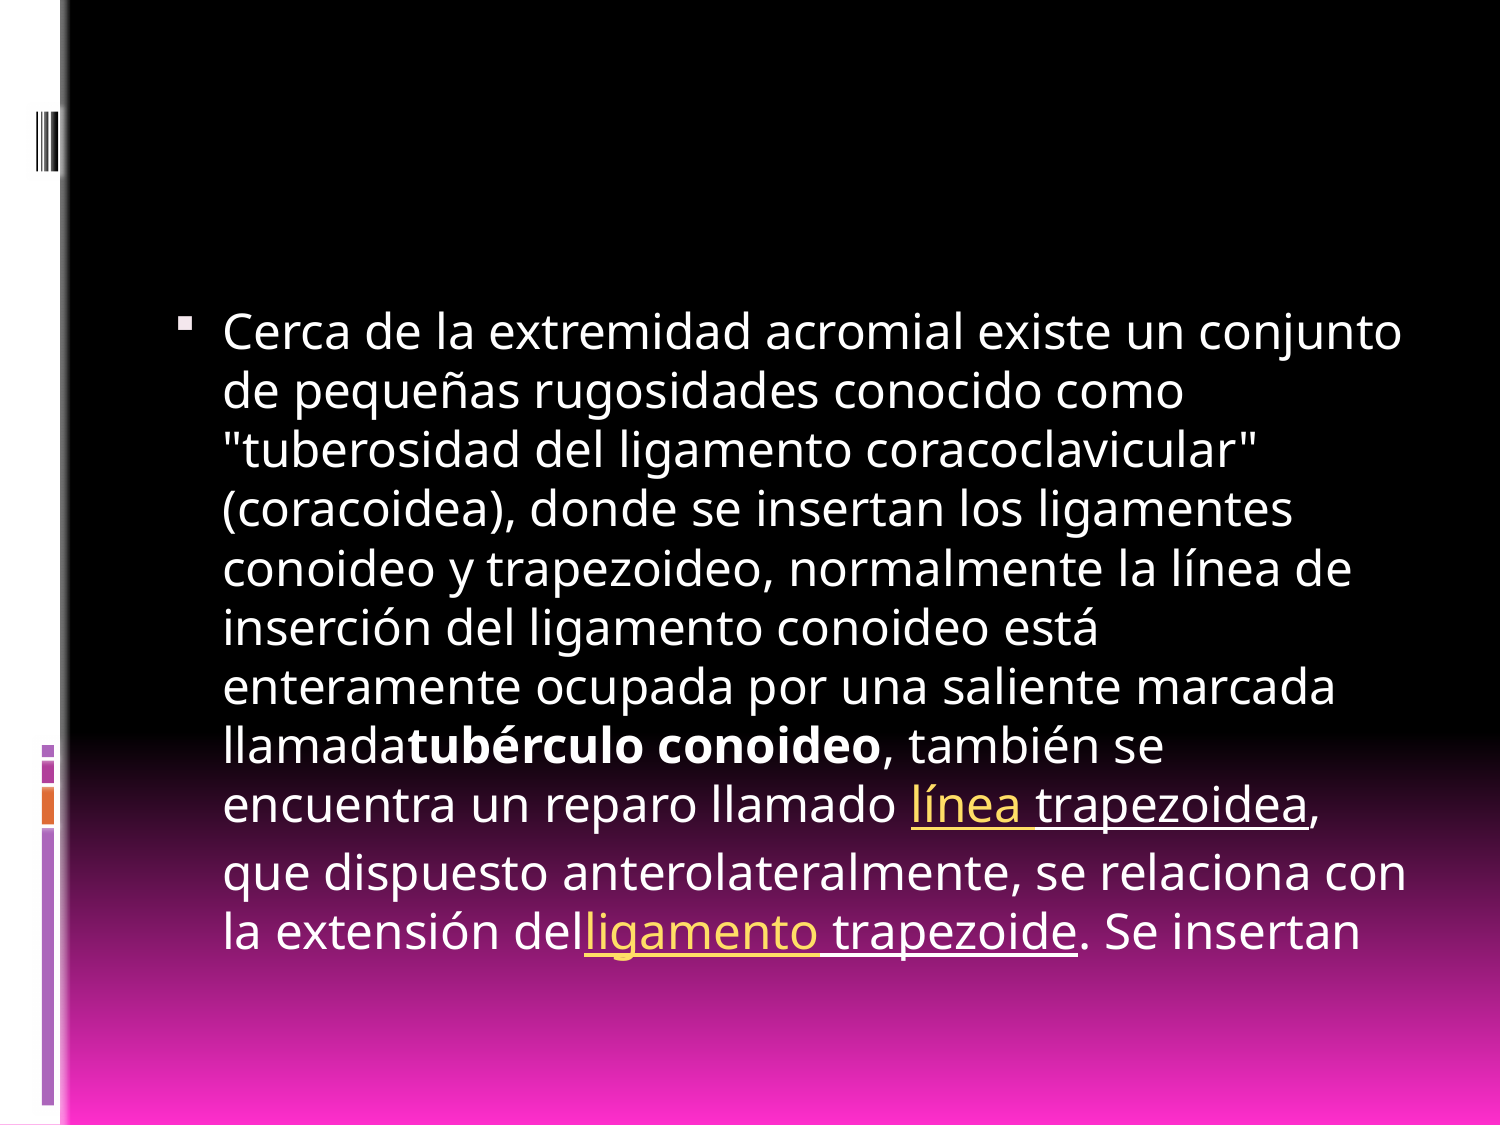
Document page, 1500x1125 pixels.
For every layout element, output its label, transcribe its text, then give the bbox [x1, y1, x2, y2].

list Cerca de la extremidad acromial existe un conjunto de pequeñas rugosidades conocido como "tuberosidad del ligamento coracoclavicular" (coracoidea), donde se insertan los ligamentes conoideo y trapezoideo, normalmente la línea de inserción del ligamento conoideo está enteramente ocupada por una saliente marcada llamadatubérculo conoideo, también se encuentra un reparo llamado línea trapezoidea, que dispuesto anterolateralmente, se relaciona con la extensión delligamento trapezoide. Se insertan [150, 292, 1425, 1043]
